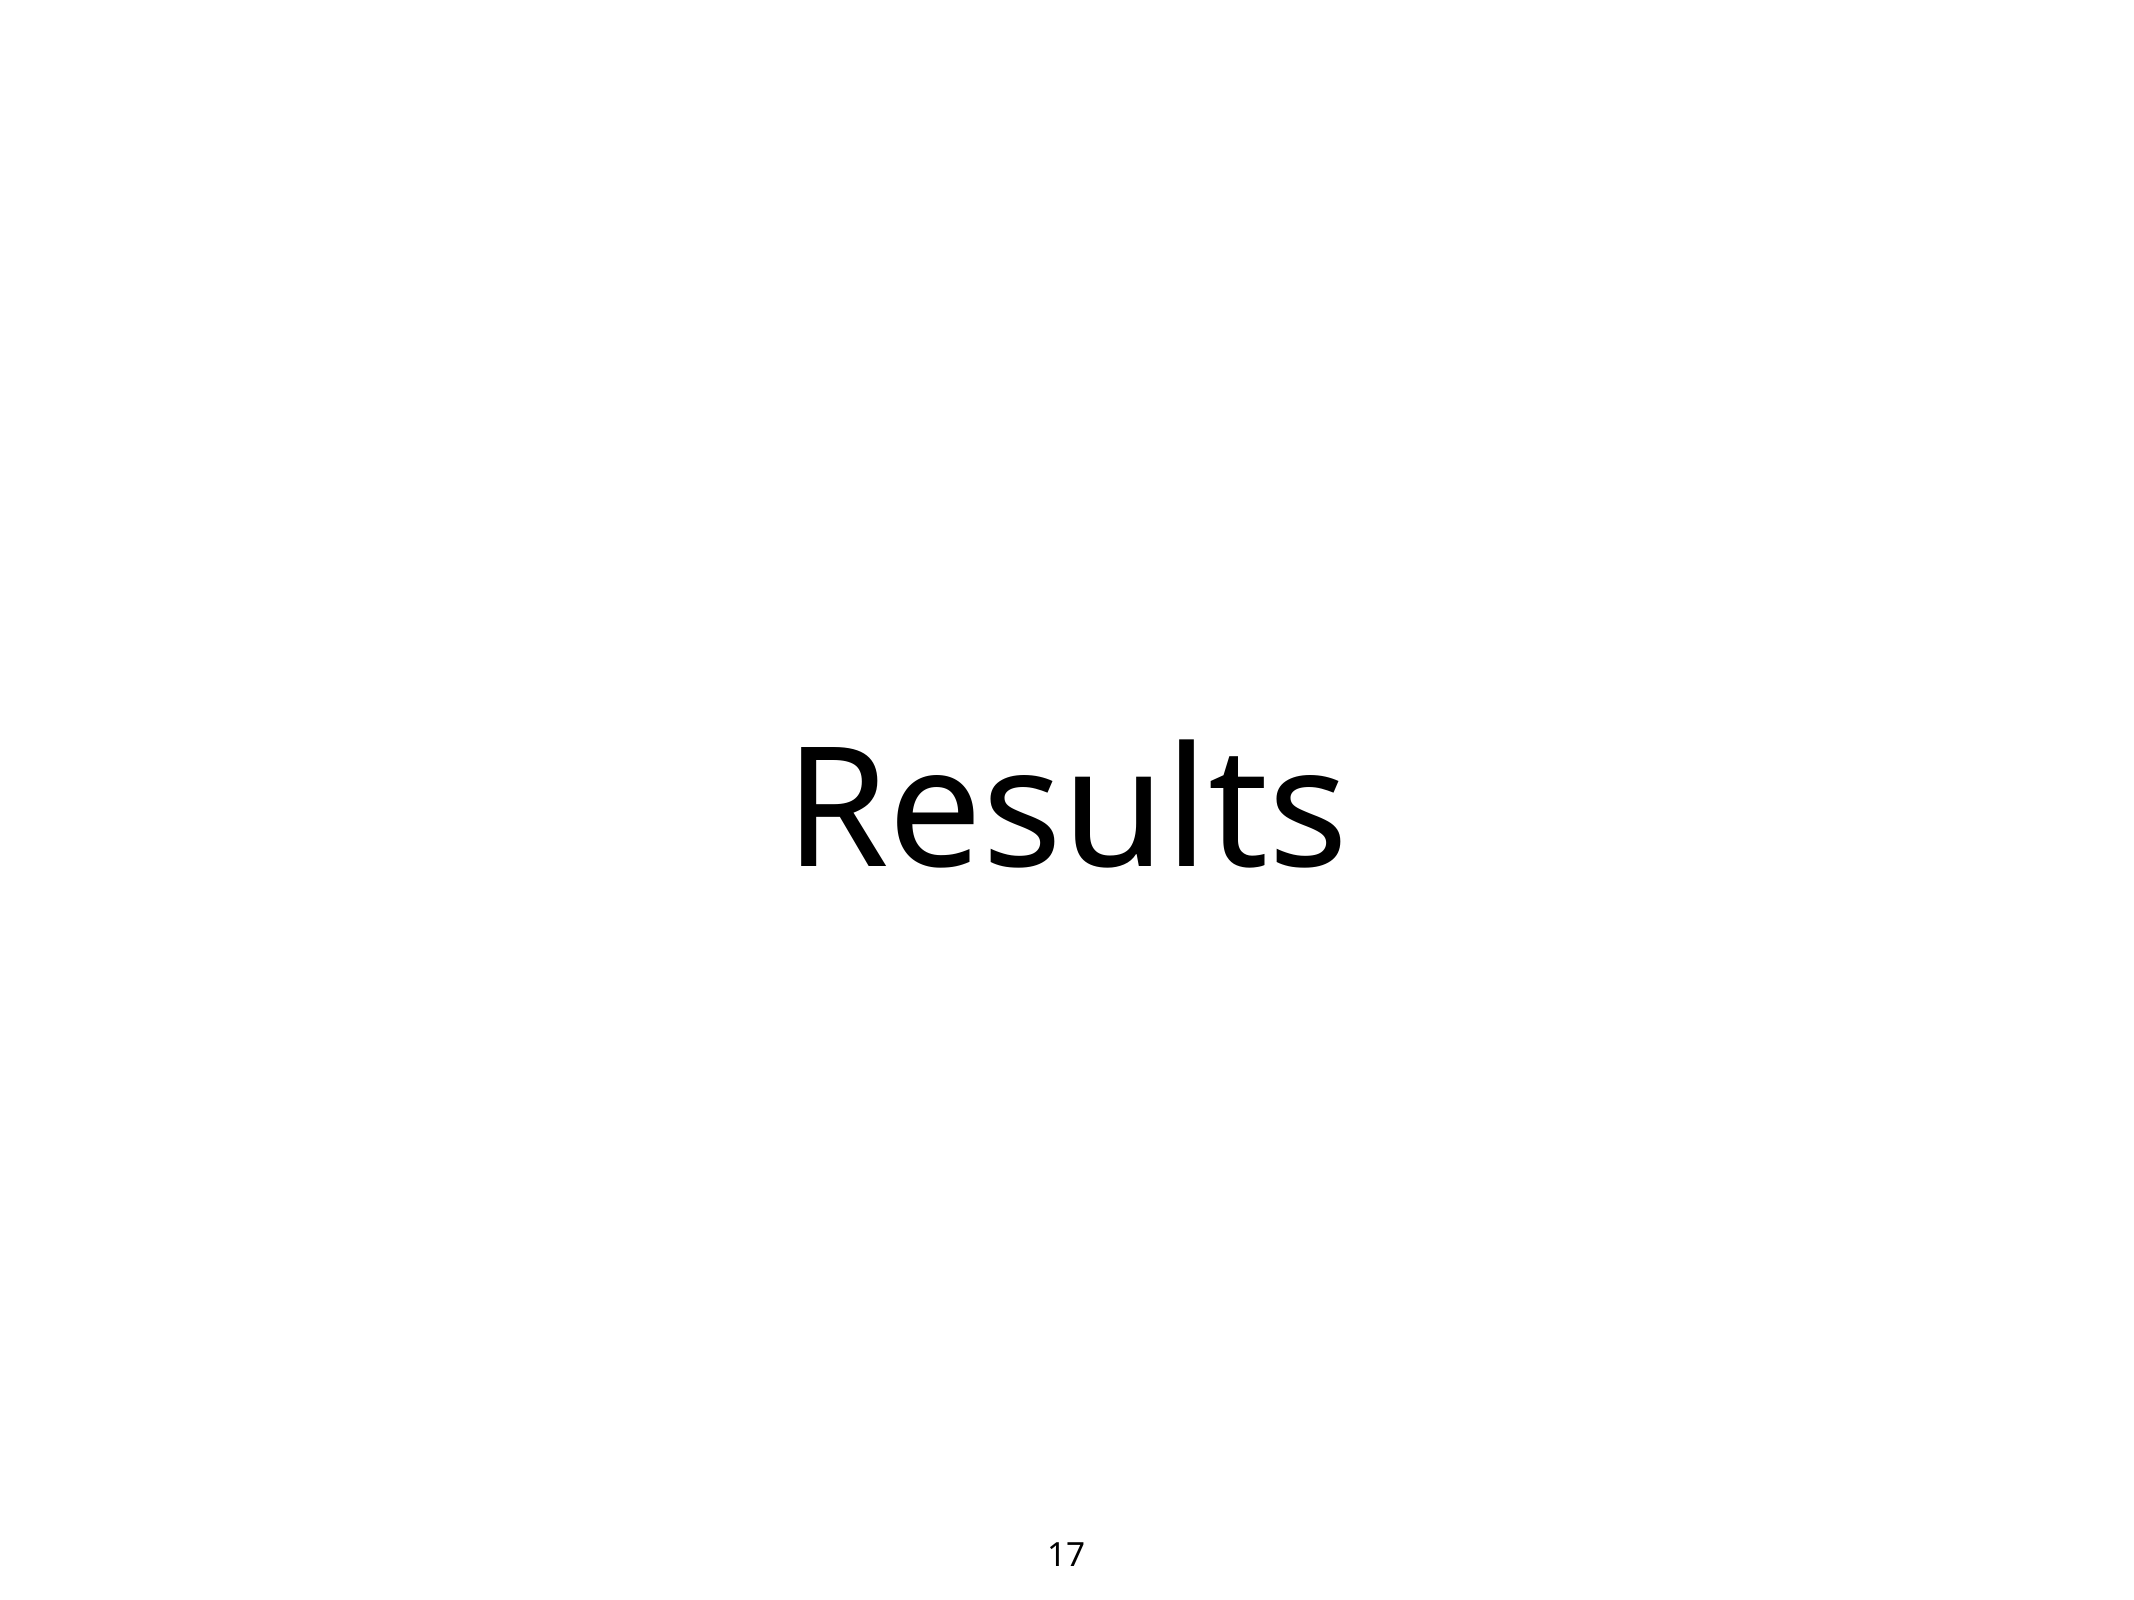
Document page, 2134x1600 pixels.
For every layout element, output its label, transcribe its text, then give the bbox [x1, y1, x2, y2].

slide_number 17 [1037, 1524, 1095, 1579]
title Results [207, 528, 1926, 1072]
